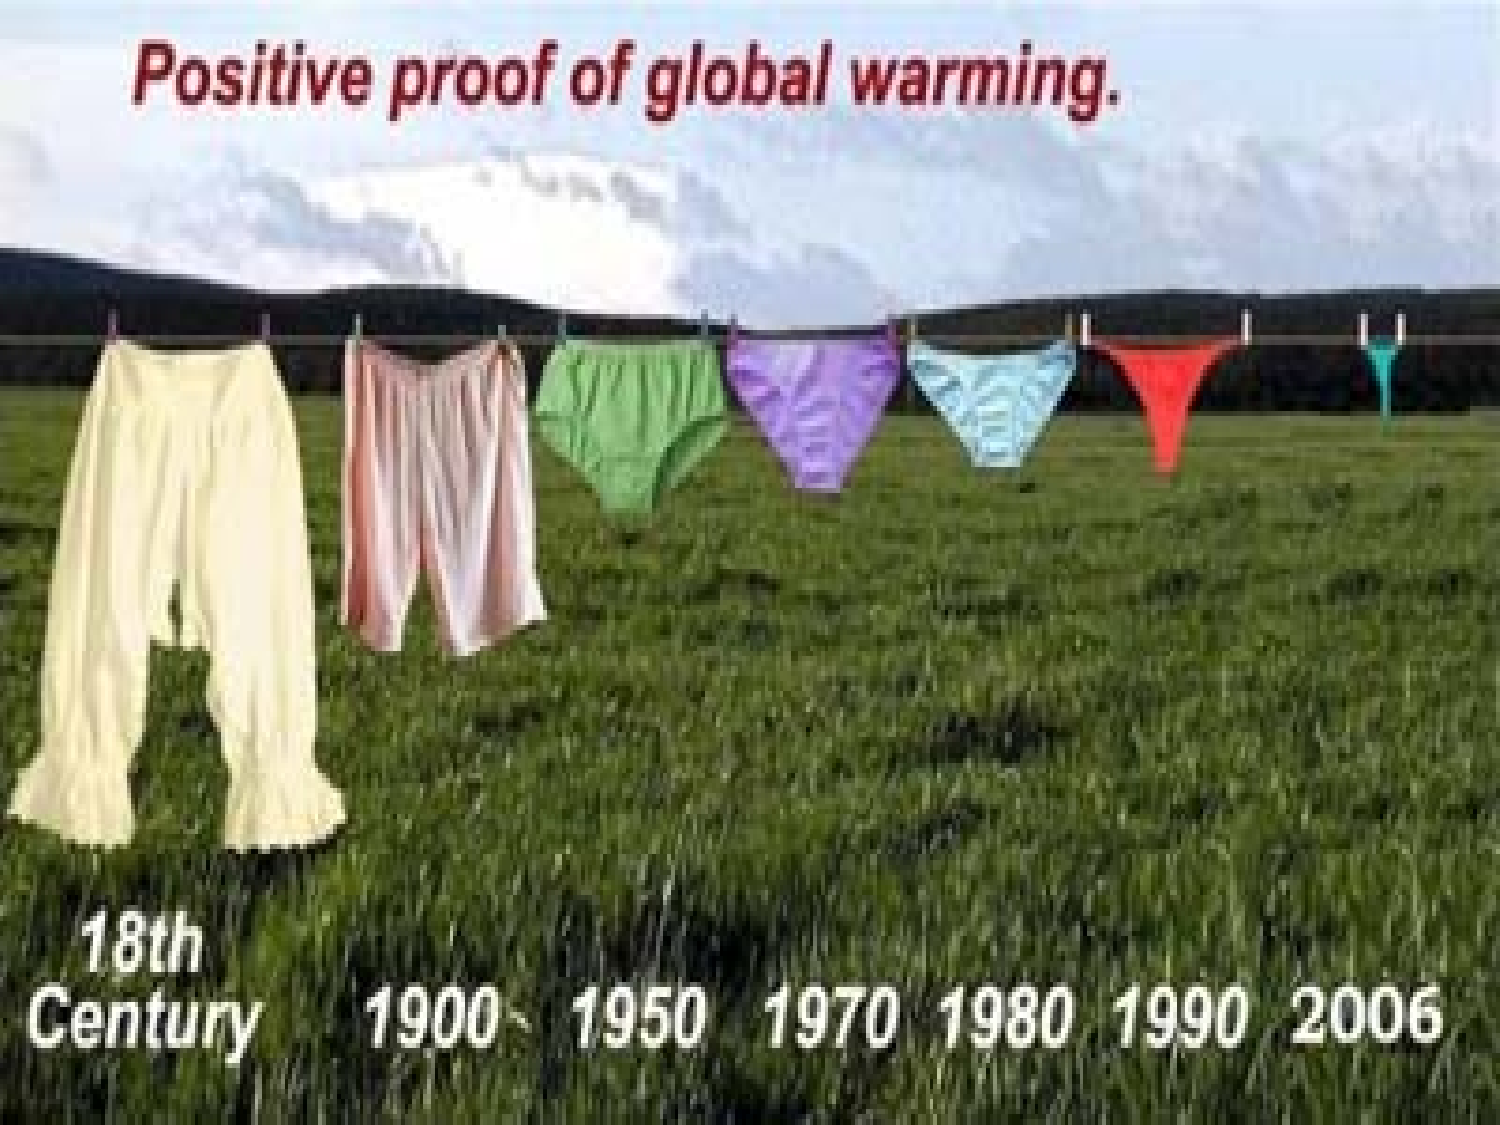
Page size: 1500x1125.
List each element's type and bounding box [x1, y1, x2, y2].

list [0, 0, 1500, 1125]
